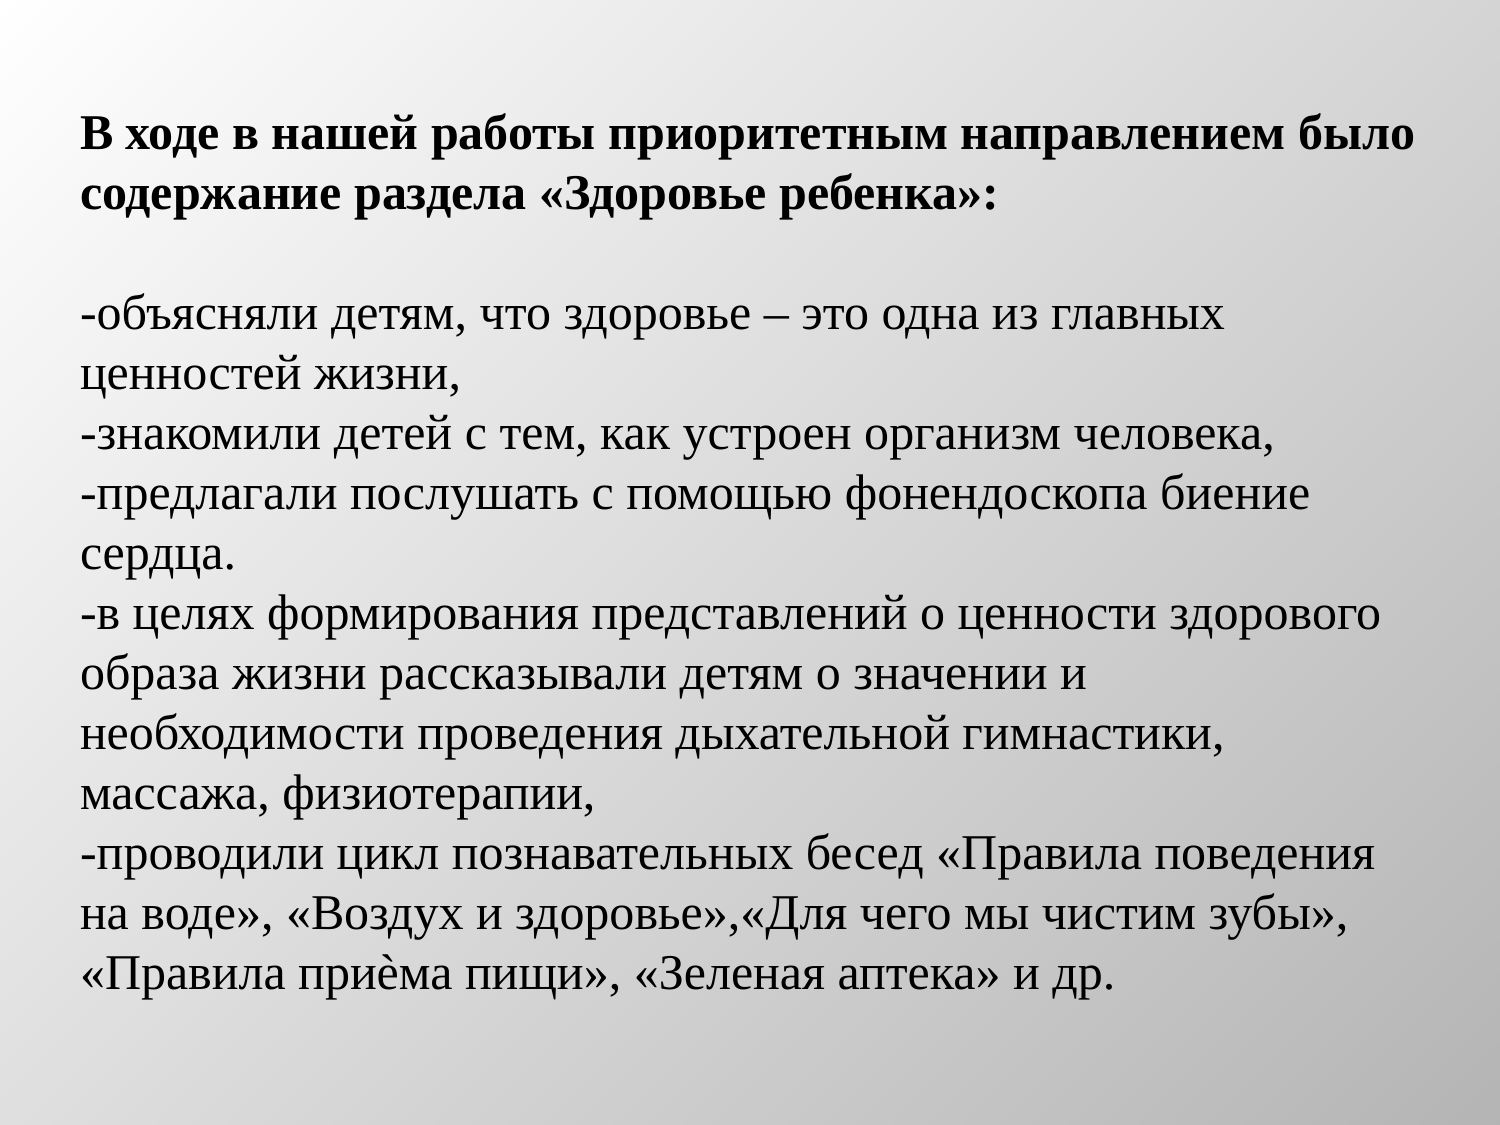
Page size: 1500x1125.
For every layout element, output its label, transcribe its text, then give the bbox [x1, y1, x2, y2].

text_box В ходе в нашей работы приоритетным направлением было содержание раздела «Здоровье ребенка»: -объясняли детям, что здоровье – это одна из главных ценностей жизни, -знакомили детей с тем, как устроен организм человека, -предлагали послушать с помощью фонендоскопа биение сердца. -в целях формирования представлений о ценности здорового образа жизни рассказывали детям о значении и необходимости проведения дыхательной гимнастики, массажа, физиотерапии, -проводили цикл познавательных бесед «Правила поведения на воде», «Воздух и здоровье»,«Для чего мы чистим зубы», «Правила приѐма пищи», «Зеленая аптека» и др. [64, 91, 1436, 1007]
